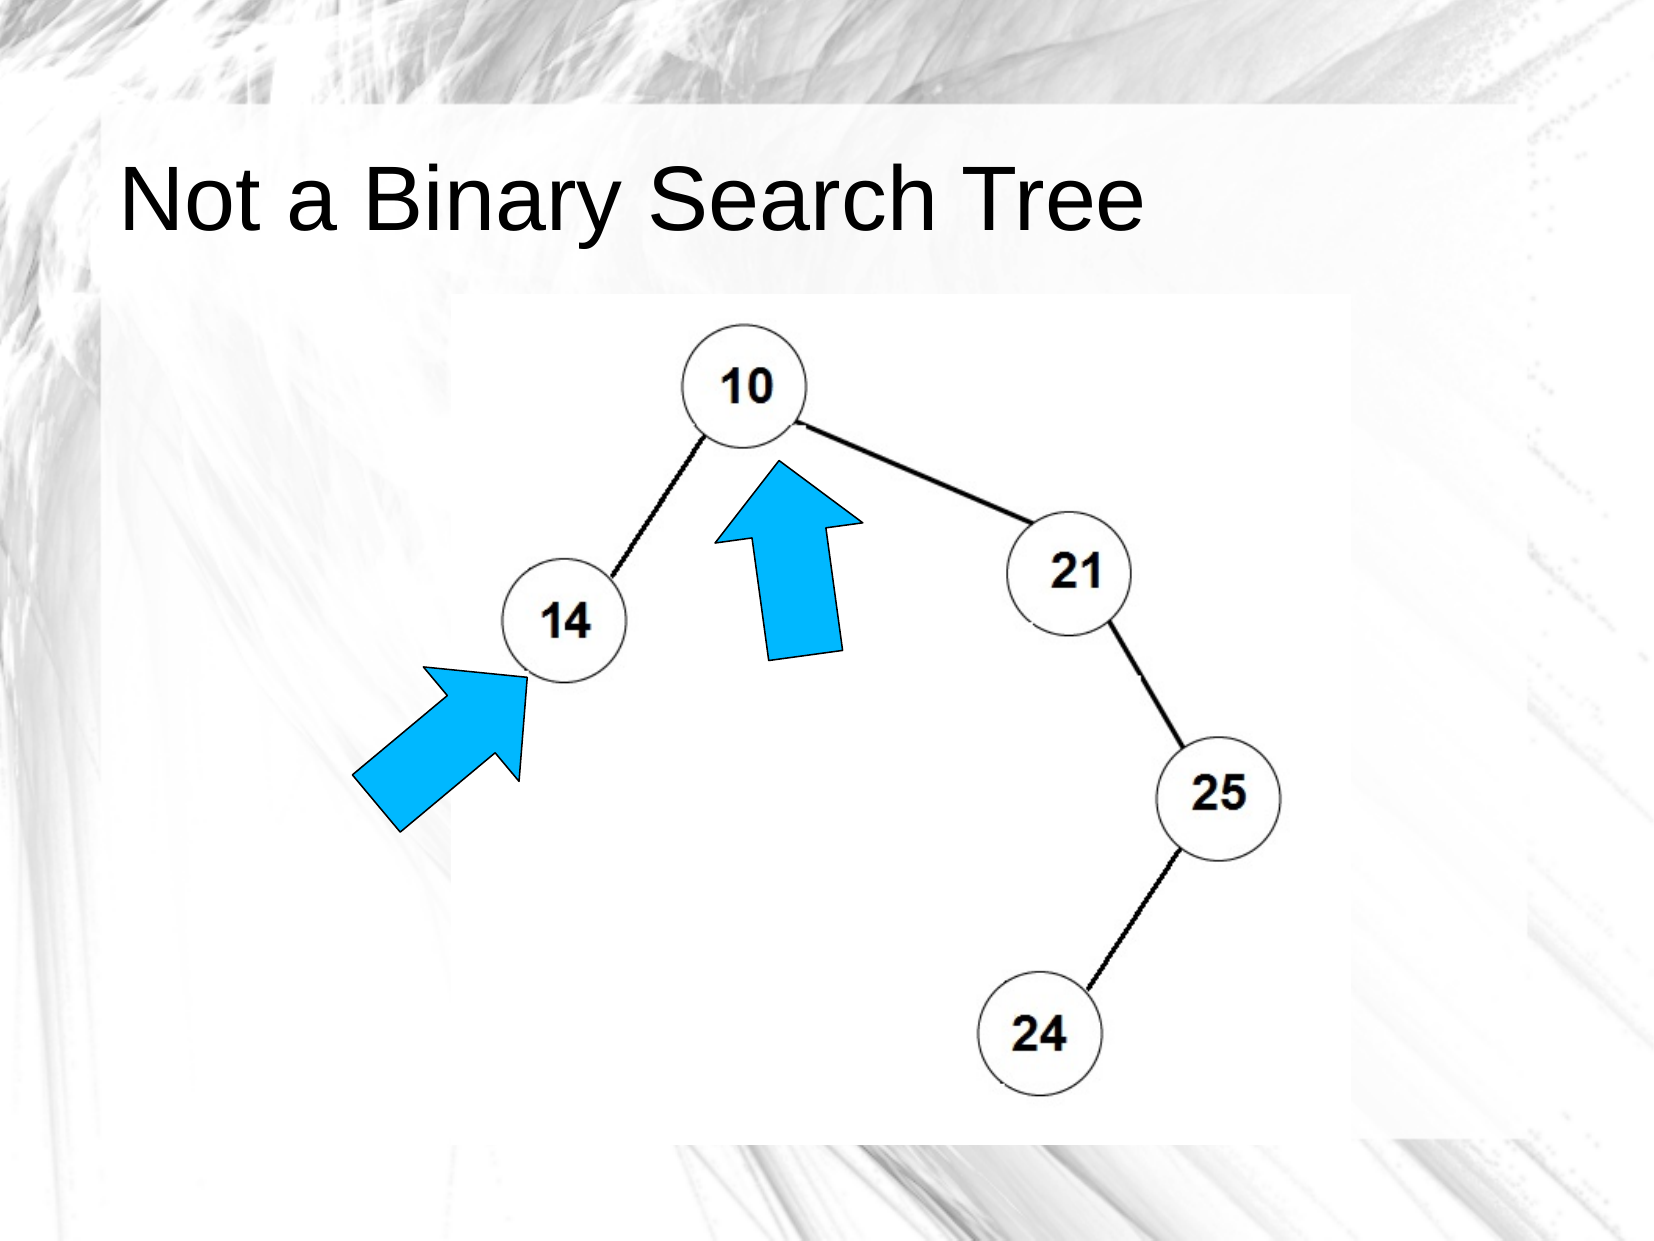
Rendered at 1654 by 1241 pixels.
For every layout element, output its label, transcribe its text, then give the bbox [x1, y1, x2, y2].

title Not a Binary Search Tree [118, 93, 1506, 299]
text_box [352, 666, 451, 833]
picture [0, 0, 1654, 1241]
